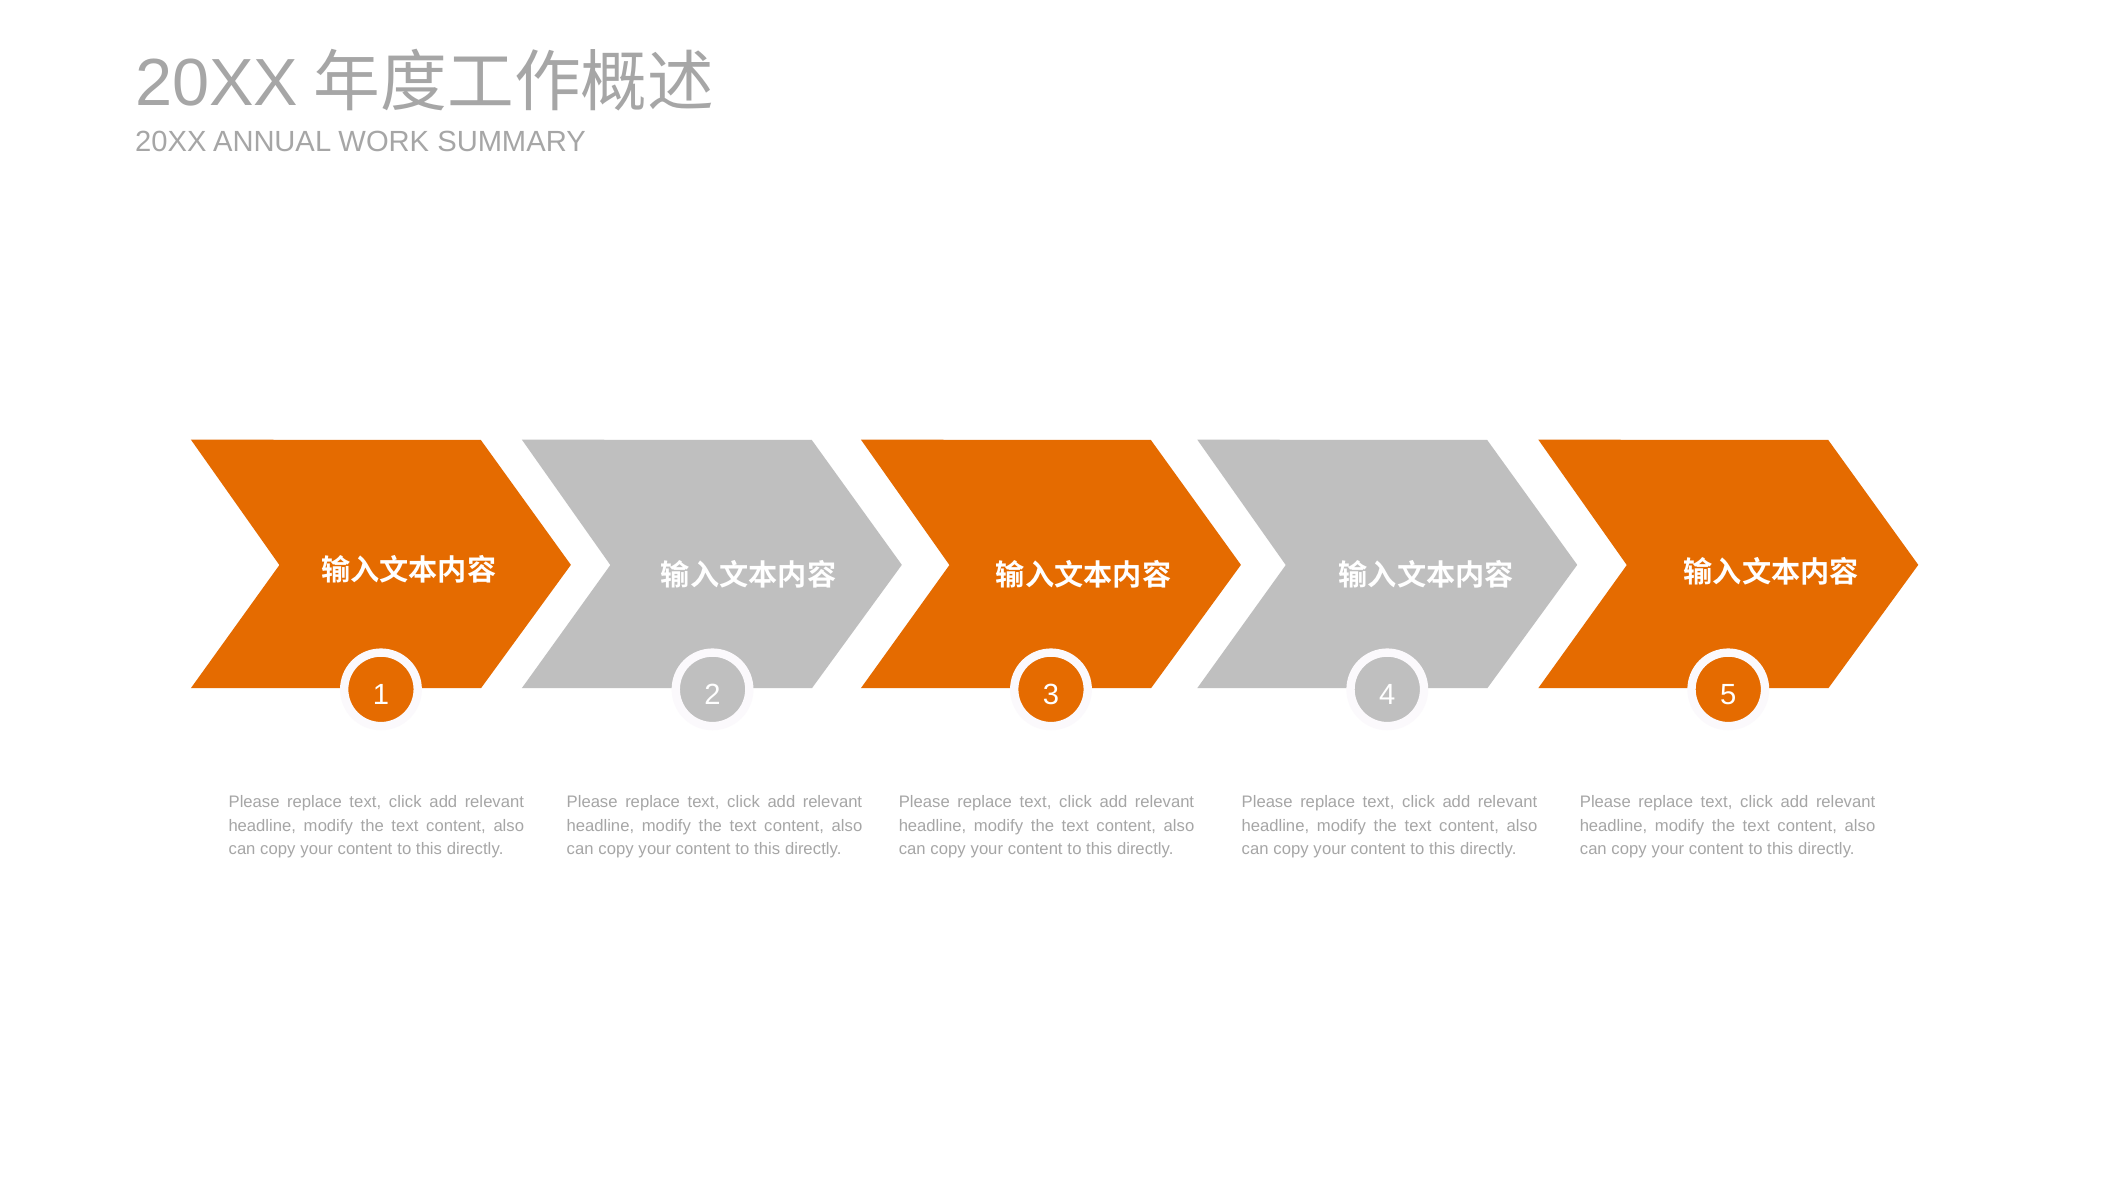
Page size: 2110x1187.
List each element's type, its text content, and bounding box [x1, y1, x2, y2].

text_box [1014, 652, 1088, 727]
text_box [860, 439, 1197, 689]
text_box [344, 652, 418, 727]
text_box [1197, 439, 1538, 689]
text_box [521, 439, 860, 689]
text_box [1691, 652, 1766, 727]
text_box Please replace text, click add relevant headline, modify the text content, also can copy your content to this directly. [228, 786, 525, 859]
text_box Please replace text, click add relevant headline, modify the text content, also can copy your content to this directly. [1241, 786, 1538, 859]
text_box 20XX年度工作概述 [135, 38, 783, 119]
text_box Please replace text, click add relevant headline, modify the text content, also can copy your content to this directly. [566, 786, 863, 859]
text_box 20XX ANNUAL WORK SUMMARY [135, 122, 596, 158]
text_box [675, 652, 750, 727]
text_box Please replace text, click add relevant headline, modify the text content, also can copy your content to this directly. [898, 786, 1195, 859]
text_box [1350, 652, 1425, 727]
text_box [1538, 439, 1919, 689]
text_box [190, 439, 521, 689]
text_box Please replace text, click add relevant headline, modify the text content, also can copy your content to this directly. [1579, 786, 1876, 859]
